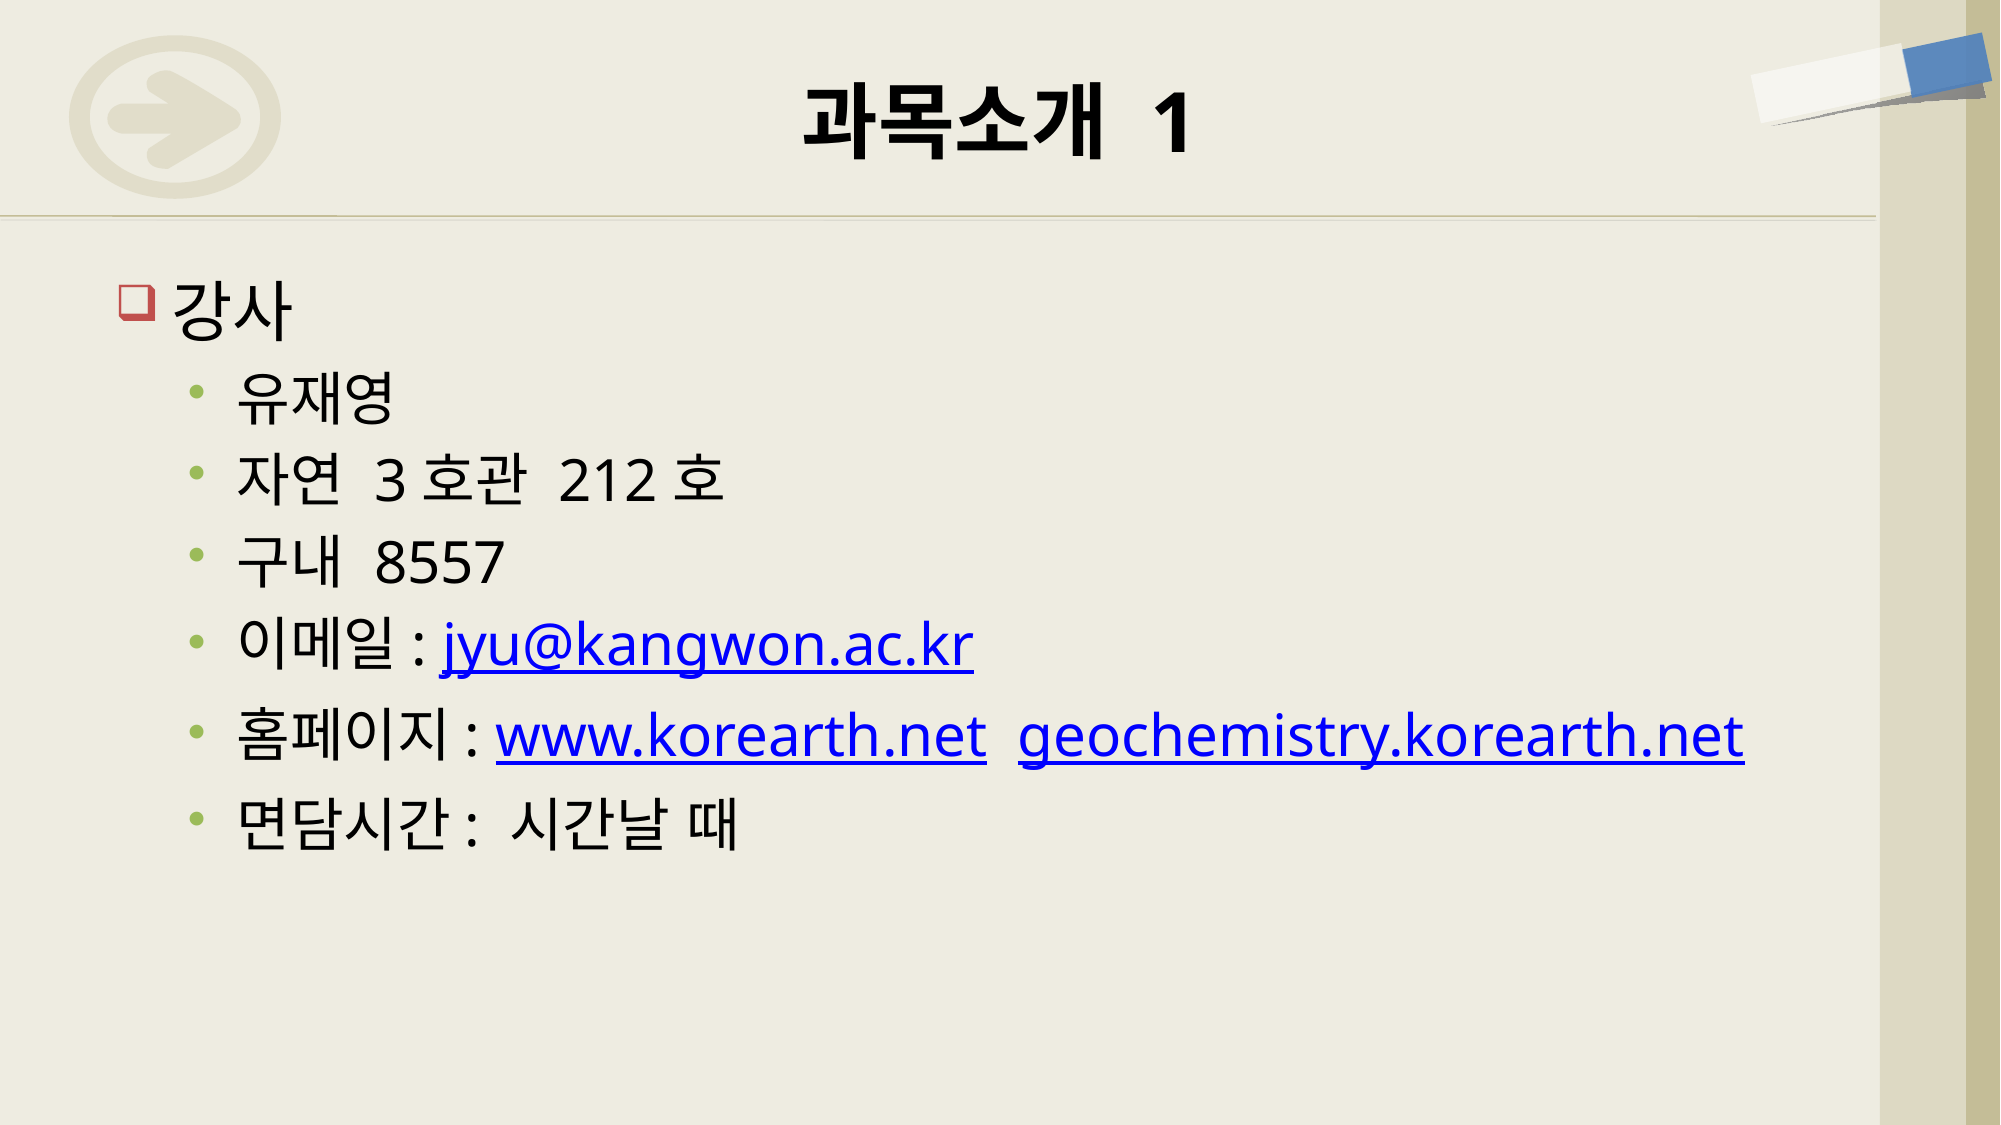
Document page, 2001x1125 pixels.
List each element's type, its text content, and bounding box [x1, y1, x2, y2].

list 강사 유재영 자연 3호관 212호 구내 8557 이메일: jyu@kangwon.ac.kr 홈페이지: www.korearth.net geochemistry.korearth.net 면담시간: 시간날 때 [99, 262, 1874, 1005]
title 과목소개 1 [99, 24, 1900, 213]
